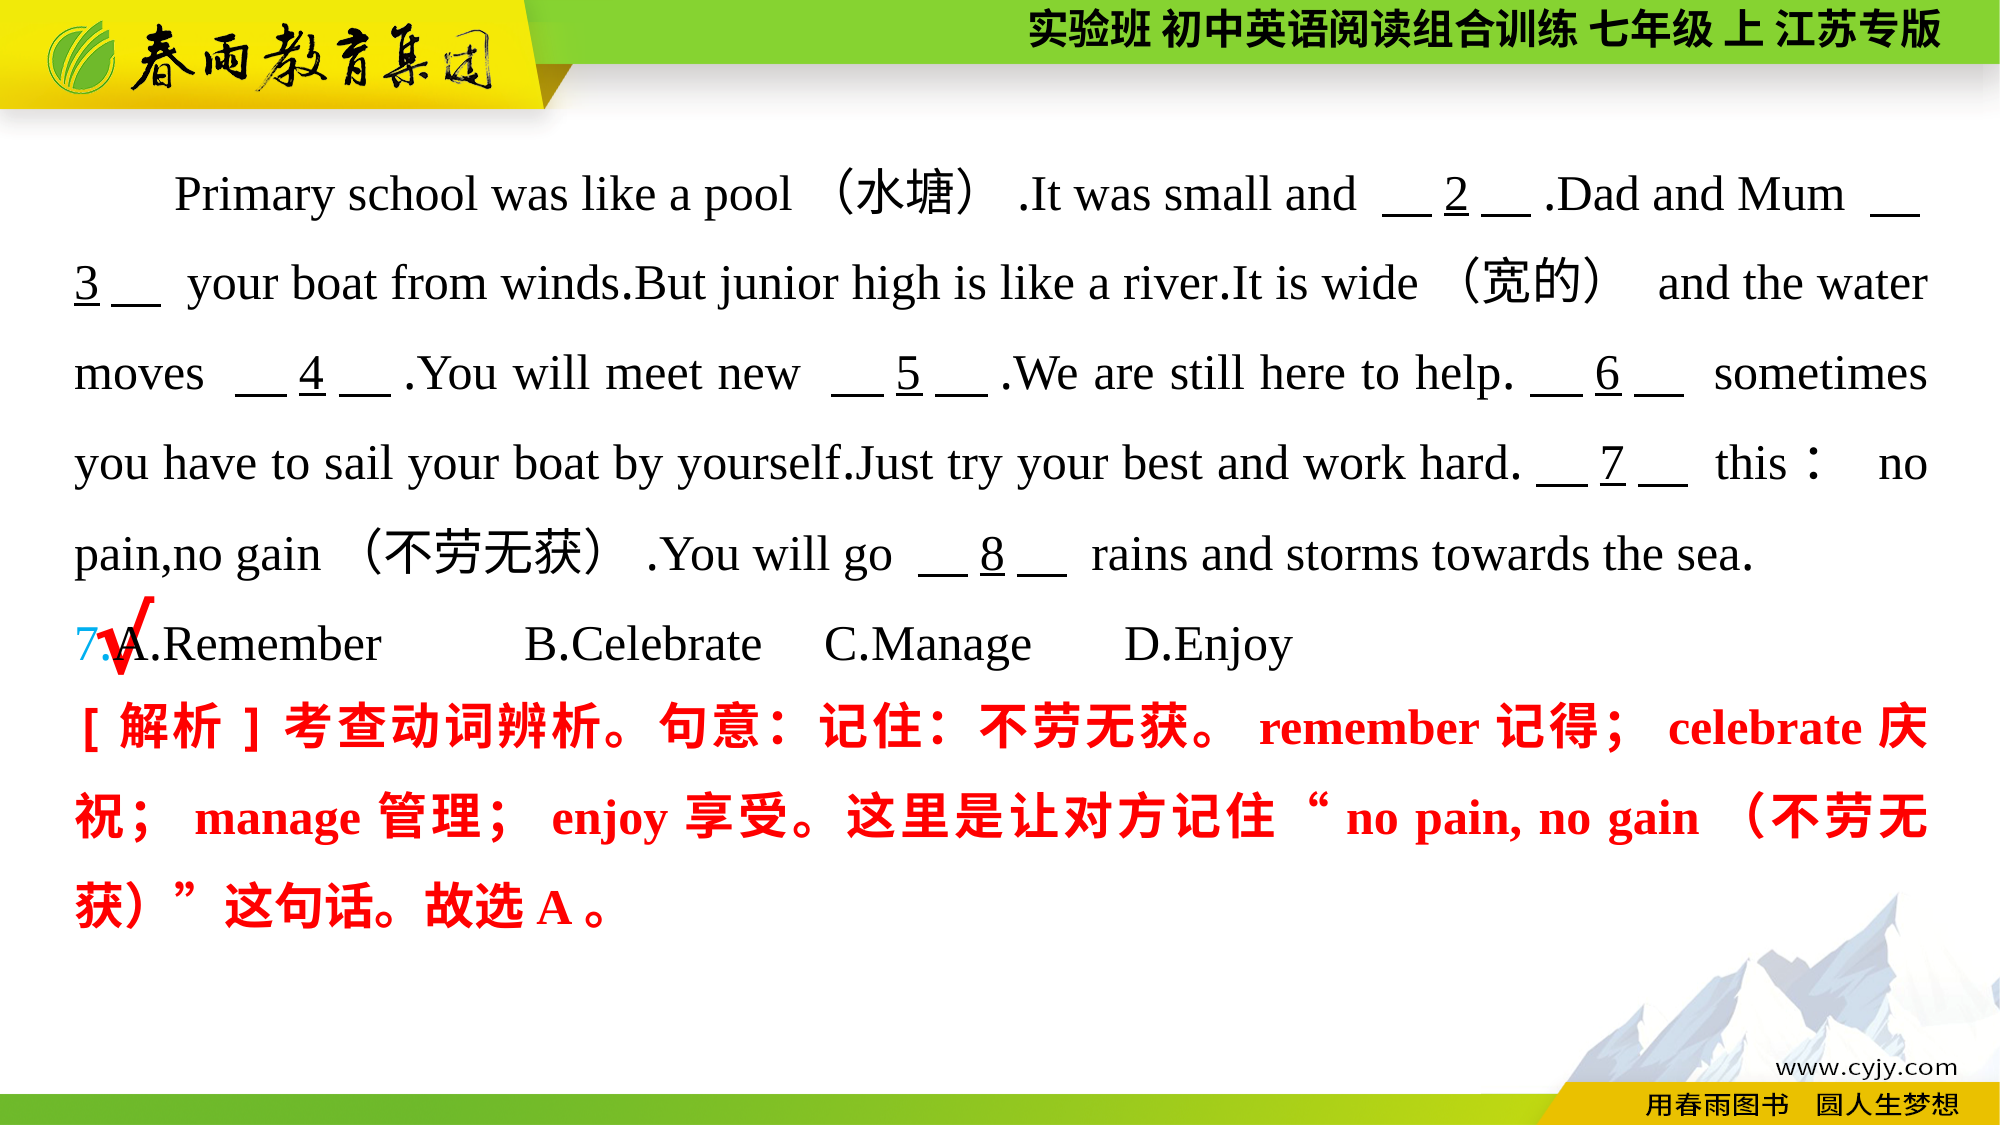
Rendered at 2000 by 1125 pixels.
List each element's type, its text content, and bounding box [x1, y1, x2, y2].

list Primary school was like a pool（水塘）.It was small and 2 .Dad and Mum 3 your boat from winds.But junior high is like a river.It is wide（宽的） and the water moves 4 .You will meet new 5 .We are still here to help. 6 sometimes you have to sail your boat by yourself.Just try your best and work hard. 7 this： no pain,no gain（不劳无获）.You will go 8 rains and storms towards the sea. 7.A.Remember B.Celebrate C.Manage D.Enjoy [59, 122, 1944, 656]
picture [0, 0, 2000, 1125]
text_box [解析]考查动词辨析。句意：记住：不劳无获。remember记得；celebrate庆祝；manage管理；enjoy享受。这里是让对方记住“no pain, no gain（不劳无获）”这句话。故选A。 [59, 656, 1944, 942]
